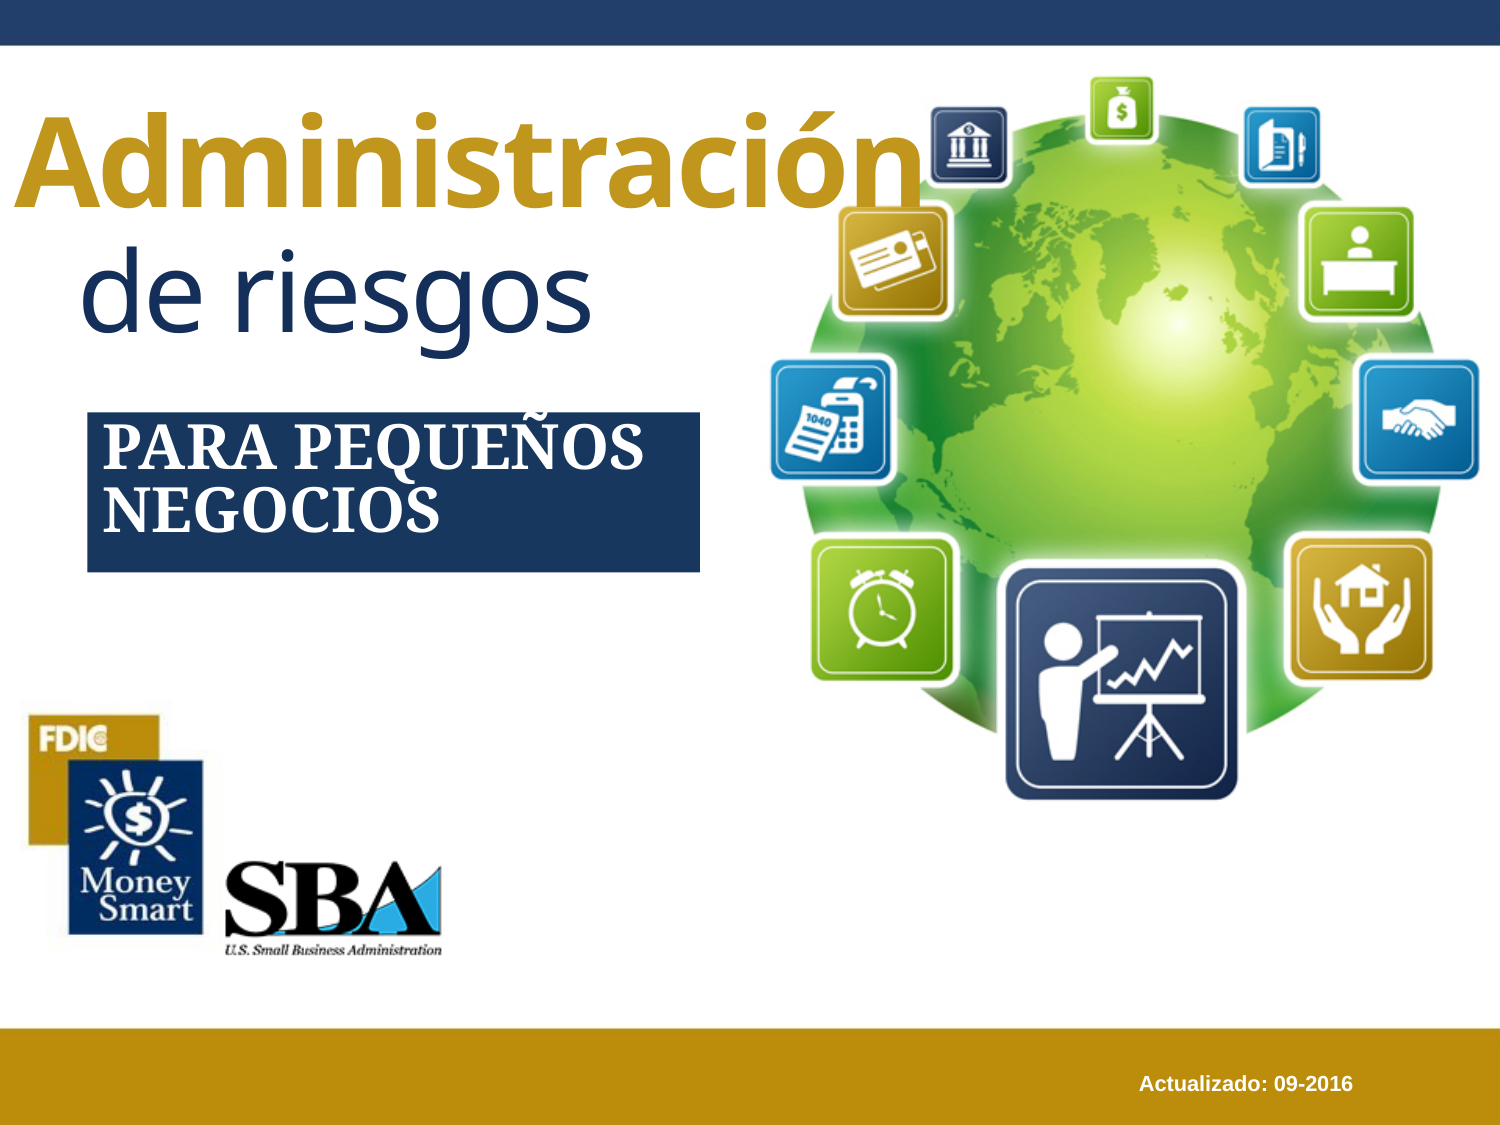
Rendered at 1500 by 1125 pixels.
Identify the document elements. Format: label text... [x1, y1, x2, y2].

text_box de riesgos [62, 212, 743, 363]
text_box Actualizado: 09-2016 [1124, 1062, 1369, 1104]
text_box [85, 410, 702, 574]
picture [0, 0, 1500, 1125]
text_box Para pequeños negocios [87, 412, 667, 553]
text_box Administración [0, 74, 743, 240]
